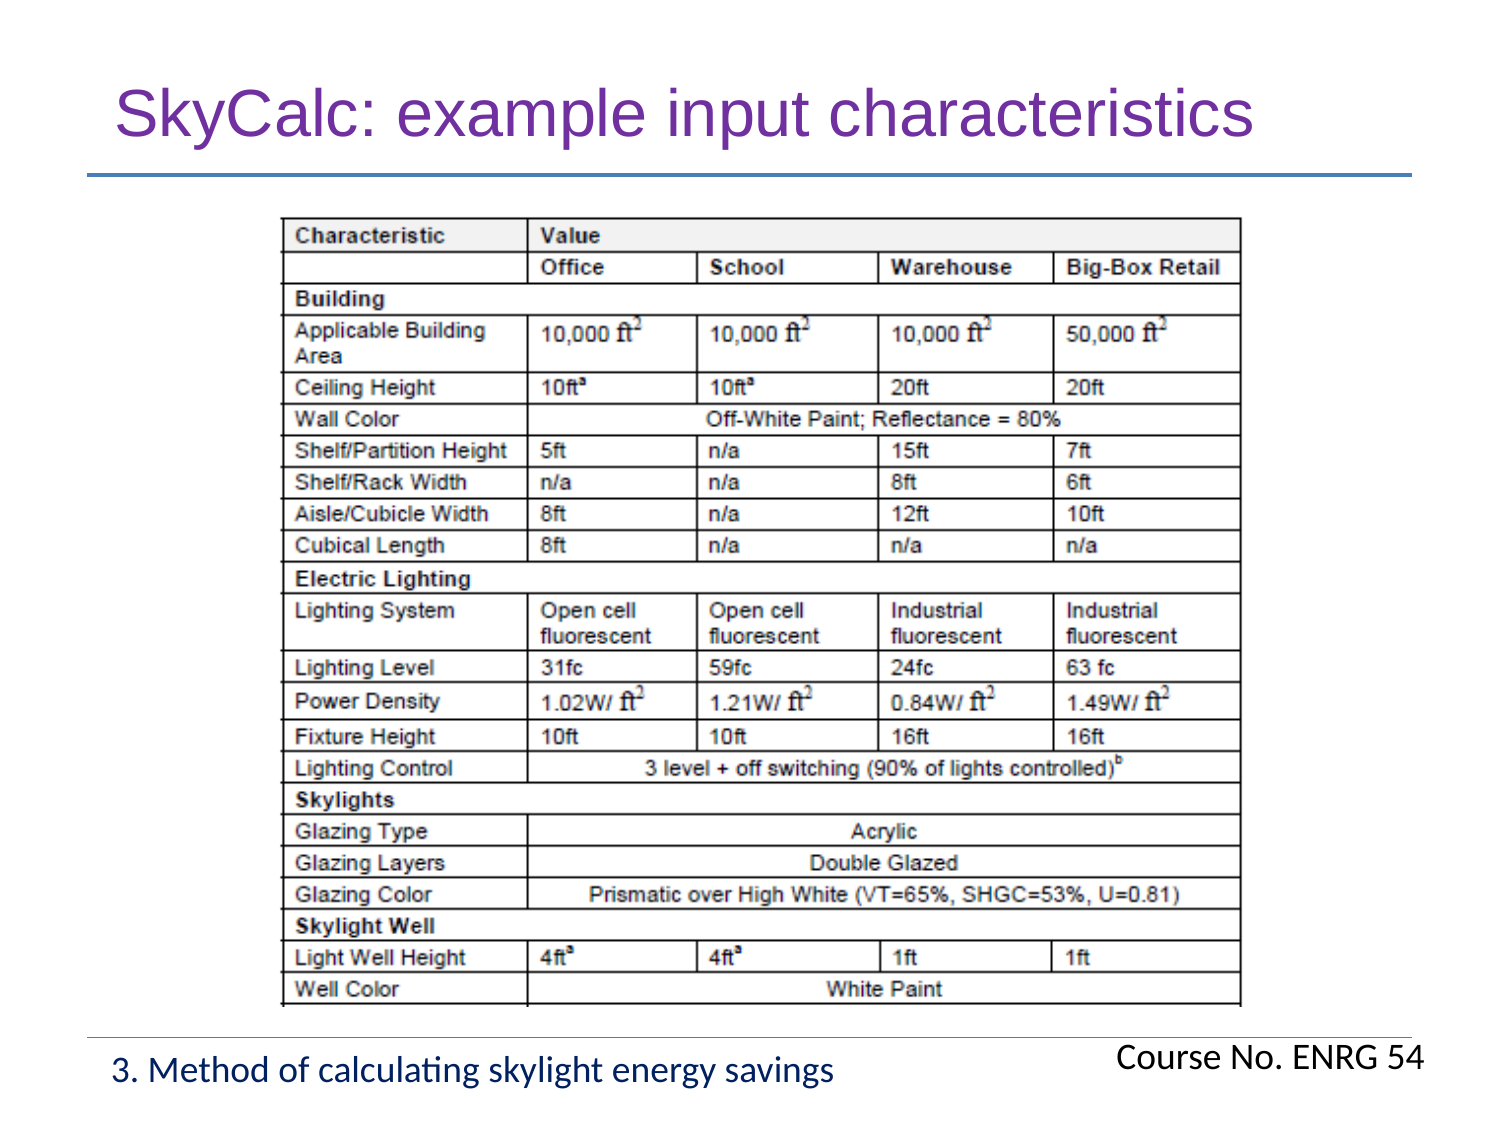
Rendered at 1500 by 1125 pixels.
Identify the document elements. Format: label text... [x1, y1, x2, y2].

text_box SkyCalc: example input characteristics [99, 62, 1375, 158]
text_box 3. Method of calculating skylight energy savings [96, 1046, 851, 1098]
text_box Course No. ENRG 54 [1101, 1024, 1441, 1085]
picture [274, 212, 1251, 1007]
